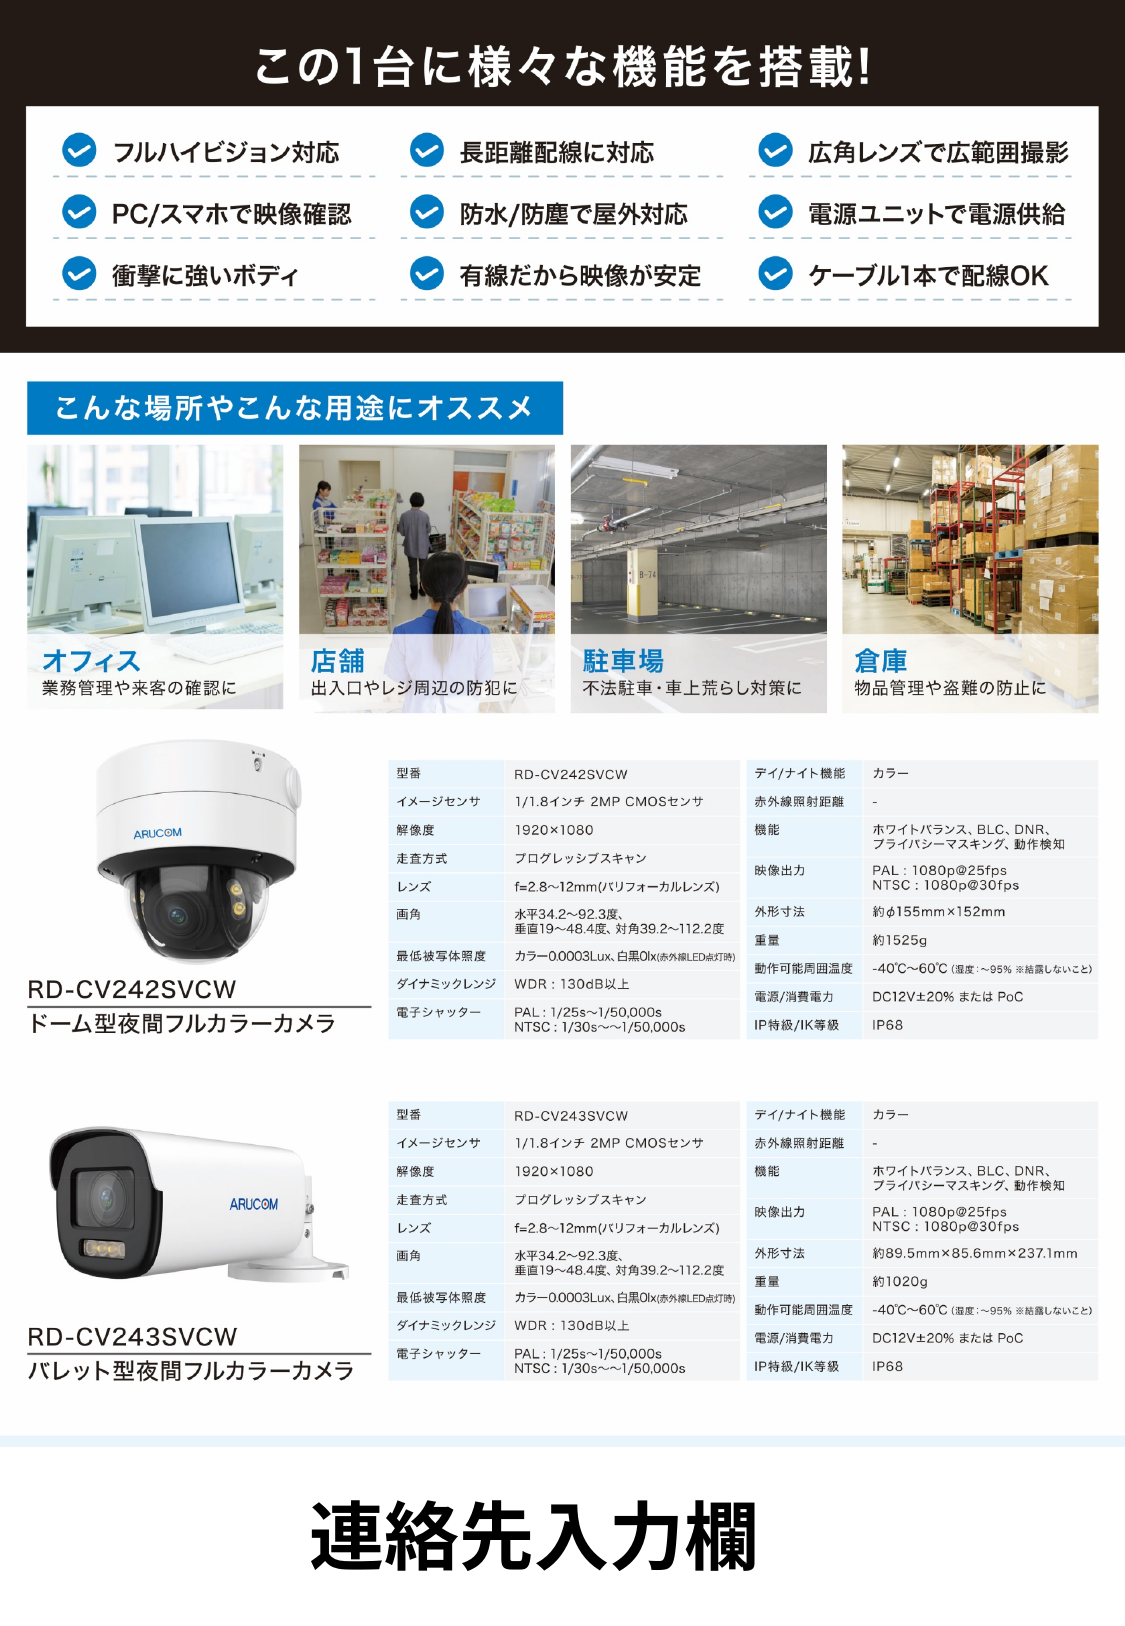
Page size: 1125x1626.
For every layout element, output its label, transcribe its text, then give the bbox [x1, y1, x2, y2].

text_box 連絡先入力欄 [257, 1482, 813, 1588]
picture [0, 0, 1125, 1447]
